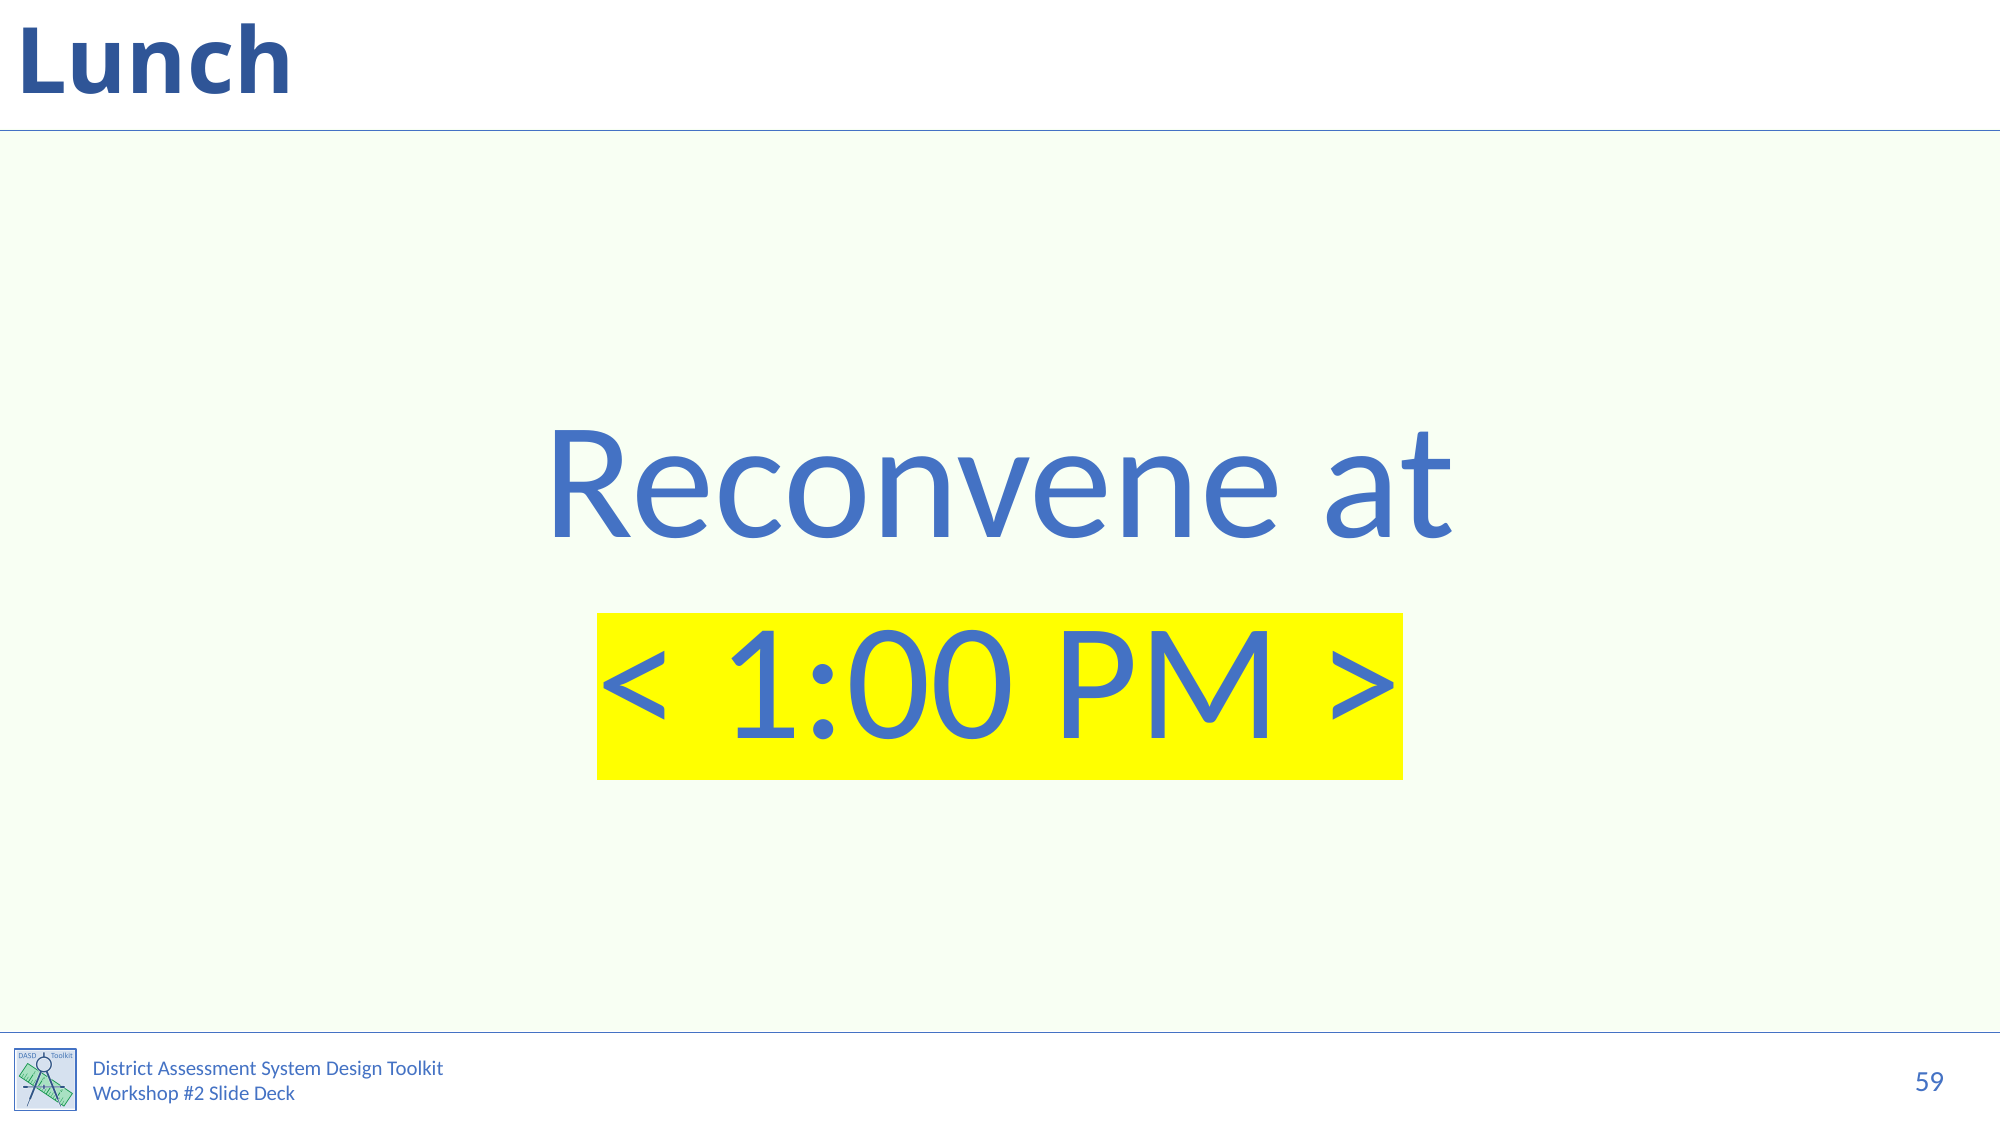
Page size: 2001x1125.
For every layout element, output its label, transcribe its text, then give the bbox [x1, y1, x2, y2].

title Lunch [0, 0, 2000, 129]
picture [15, 1050, 75, 1110]
list Reconvene at < 1:00 PM > [37, 166, 1962, 1002]
